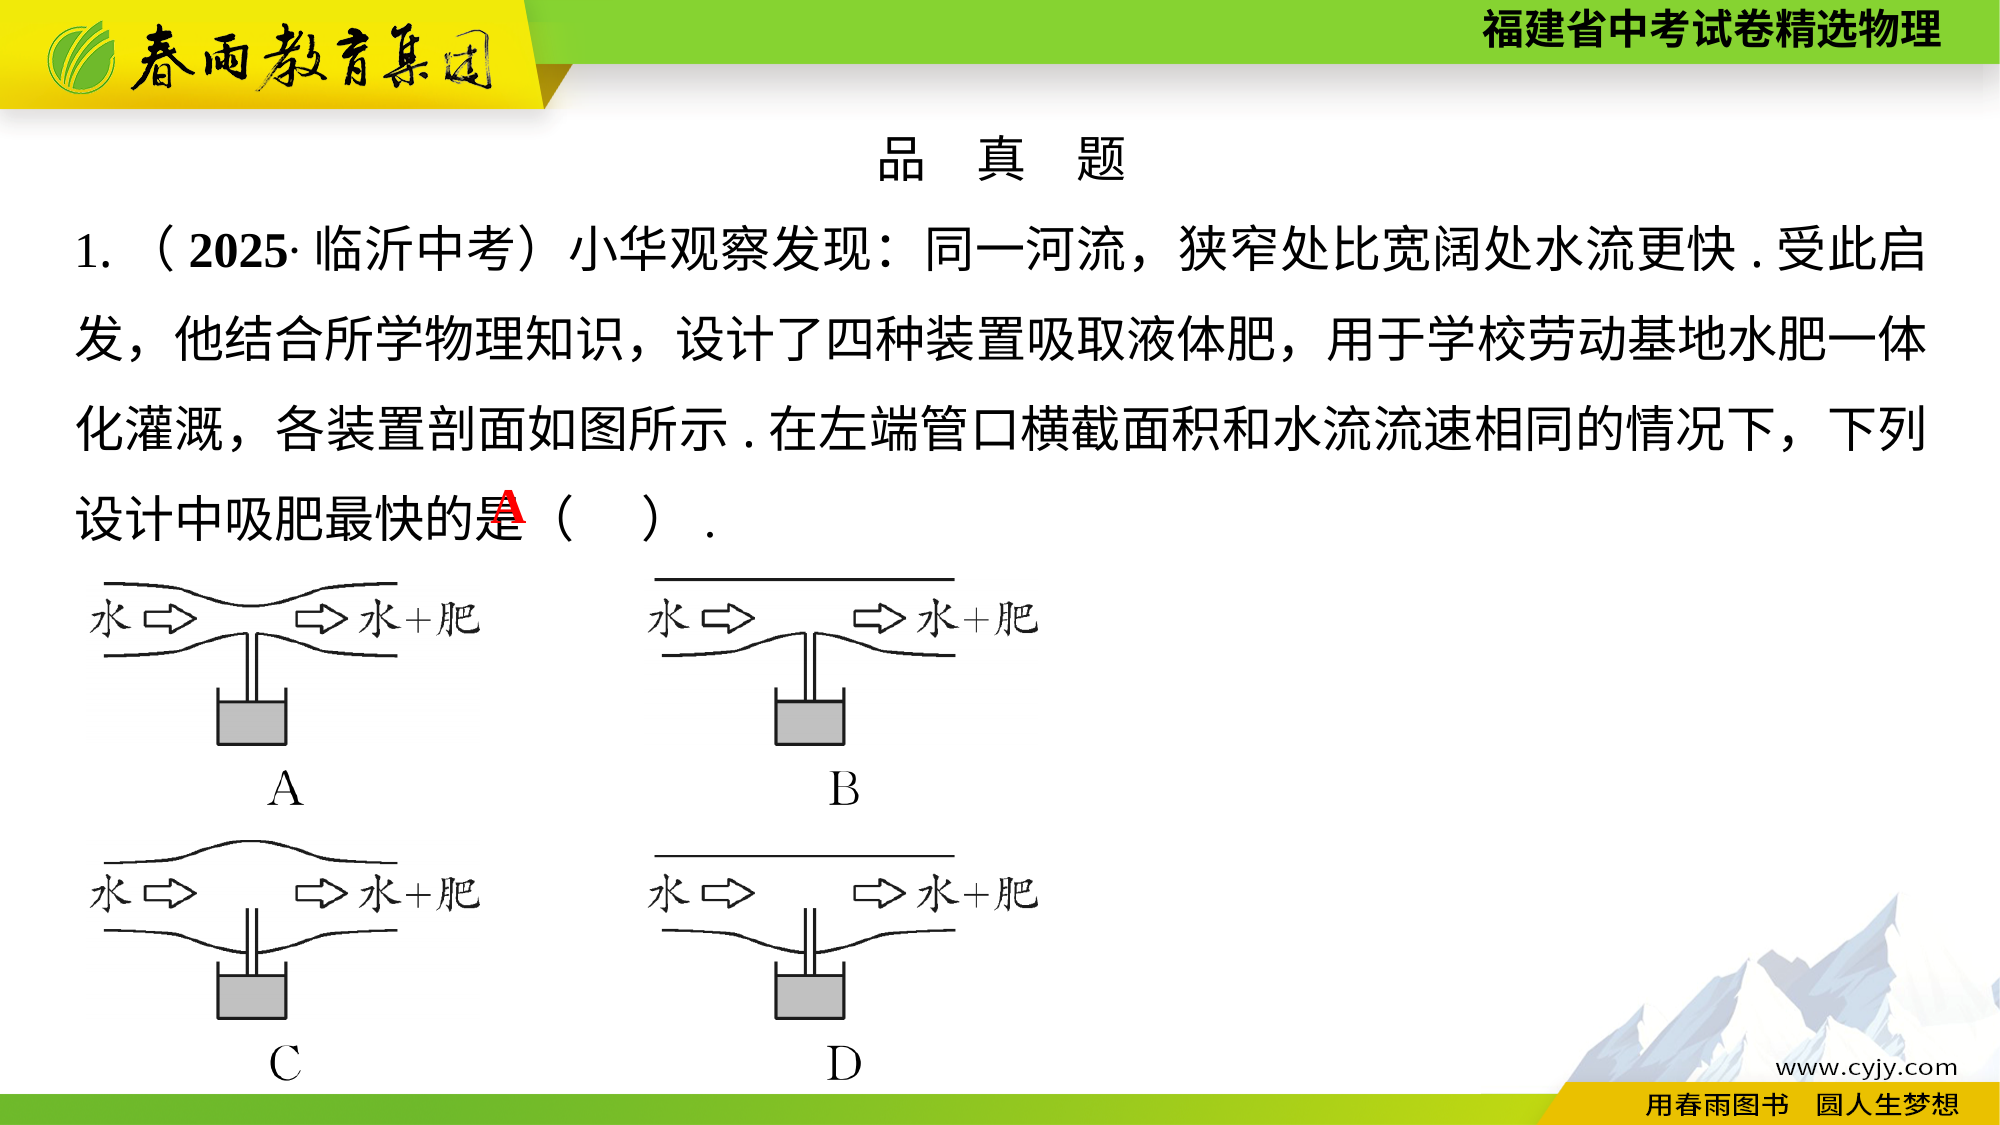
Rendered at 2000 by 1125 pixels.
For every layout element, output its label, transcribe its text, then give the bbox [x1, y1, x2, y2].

picture [0, 0, 2000, 1125]
list 品 真 题 1.（2025∙临沂中考）小华观察发现：同一河流，狭窄处比宽阔处水流更快.受此启发，他结合所学物理知识，设计了四种装置吸取液体肥，用于学校劳动基地水肥一体化灌溉，各装置剖面如图所示.在左端管口横截面积和水流流速相同的情况下，下列设计中吸肥最快的是（ ）. [59, 90, 1944, 560]
text_box A [475, 466, 542, 542]
